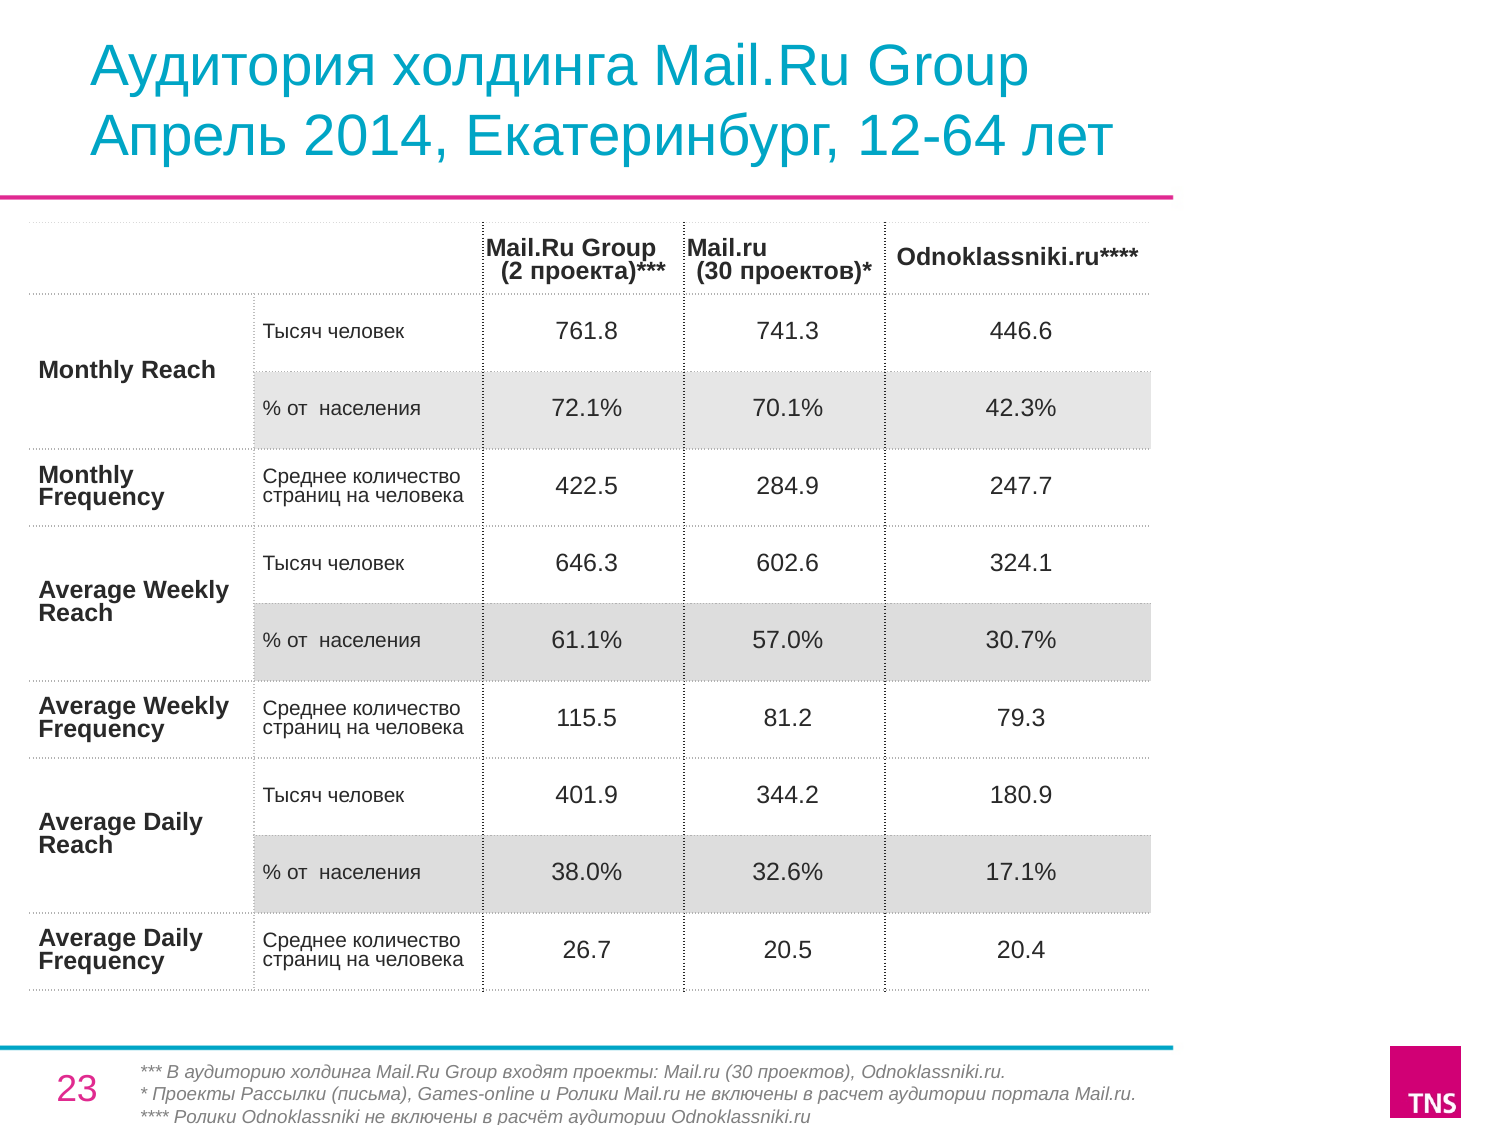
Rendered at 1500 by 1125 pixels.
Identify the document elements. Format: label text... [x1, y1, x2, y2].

table_cell 761.8 [483, 294, 684, 372]
table_cell Average Daily Reach [29, 758, 254, 913]
table_cell 284.9 [684, 449, 885, 526]
table_cell Среднее количество страниц на человека [254, 449, 483, 526]
text_box *** В аудиторию холдинга Mail.Ru Group входят проекты: Mail.ru (30 проектов), Odnoklassniki.ru. * Проекты Рассылки (письма), Games-online и Ролики Mail.ru не включены в расчет аудитории портала Mail.ru. **** Ролики Odnoklassniki не включены в расчёт аудитории Odnoklassniki.ru [124, 1052, 1463, 1125]
table_cell Среднее количество страниц на человека [254, 913, 483, 990]
table_cell 180.9 [885, 758, 1151, 835]
table_cell 61.1% [483, 603, 684, 681]
table_cell 30.7% [885, 603, 1151, 681]
table_cell 17.1% [885, 835, 1151, 913]
table_cell Тысяч человек [254, 294, 483, 372]
picture [0, 0, 1500, 1125]
table_cell 602.6 [684, 526, 885, 603]
table_cell 72.1% [483, 372, 684, 449]
table_cell 79.3 [885, 681, 1151, 758]
title Аудитория холдинга Mail.Ru Group Апрель 2014, Екатеринбург, 12-64 лет [74, 8, 1476, 187]
table_cell 401.9 [483, 758, 684, 835]
table_cell 20.5 [684, 913, 885, 990]
table_cell 646.3 [483, 526, 684, 603]
table_cell Average Weekly Frequency [29, 681, 254, 758]
table_cell Average Weekly Reach [29, 526, 254, 681]
table_cell 32.6% [684, 835, 885, 913]
table_cell % от населения [254, 603, 483, 681]
table_cell 70.1% [684, 372, 885, 449]
table_cell 324.1 [885, 526, 1151, 603]
table_cell 446.6 [885, 294, 1151, 372]
table_cell 26.7 [483, 913, 684, 990]
table_header [29, 223, 483, 294]
table_cell 741.3 [684, 294, 885, 372]
table_cell % от населения [254, 372, 483, 449]
table_cell 422.5 [483, 449, 684, 526]
table_cell Тысяч человек [254, 758, 483, 835]
table_cell 38.0% [483, 835, 684, 913]
table_cell Average Daily Frequency [29, 913, 254, 990]
table_cell 115.5 [483, 681, 684, 758]
table_cell 20.4 [885, 913, 1151, 990]
table_header Odnoklassniki.ru**** [885, 223, 1151, 294]
table_cell Monthly Frequency [29, 449, 254, 526]
slide_number 23 [40, 1055, 124, 1125]
table_cell 344.2 [684, 758, 885, 835]
table_cell 57.0% [684, 603, 885, 681]
table_header Mail.Ru Group (2 проекта)*** [483, 223, 684, 294]
table_cell Среднее количество страниц на человека [254, 681, 483, 758]
table_cell % от населения [254, 835, 483, 913]
table_cell Тысяч человек [254, 526, 483, 603]
table_cell 81.2 [684, 681, 885, 758]
table_cell 42.3% [885, 372, 1151, 449]
table_cell 247.7 [885, 449, 1151, 526]
table_header Mail.ru (30 проектов)* [684, 223, 885, 294]
table_cell Monthly Reach [29, 294, 254, 449]
